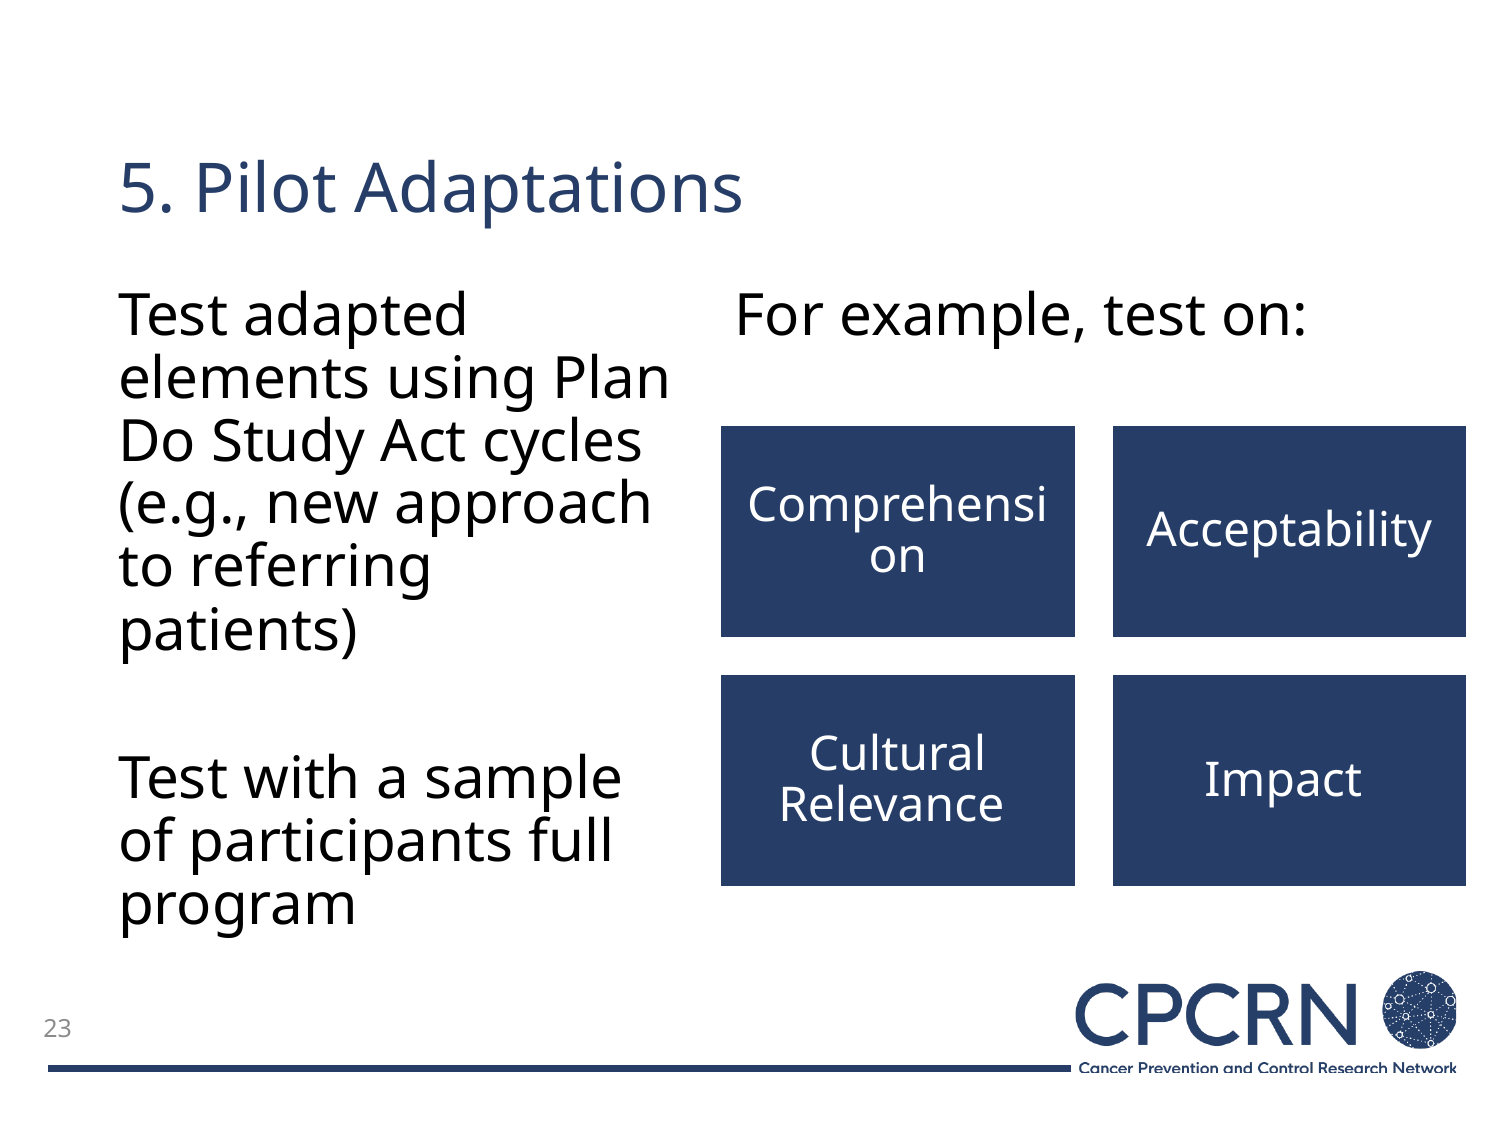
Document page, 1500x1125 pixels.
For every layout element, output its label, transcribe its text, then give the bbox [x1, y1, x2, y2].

slide_number 23 [28, 999, 379, 1060]
title 5. Pilot Adaptations [103, 103, 1397, 278]
list Test adapted elements using Plan Do Study Act cycles (e.g., new approach to referring patients) Test with a sample of participants full program [103, 278, 699, 988]
list For example, test on: [719, 278, 1397, 380]
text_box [719, 380, 1468, 931]
